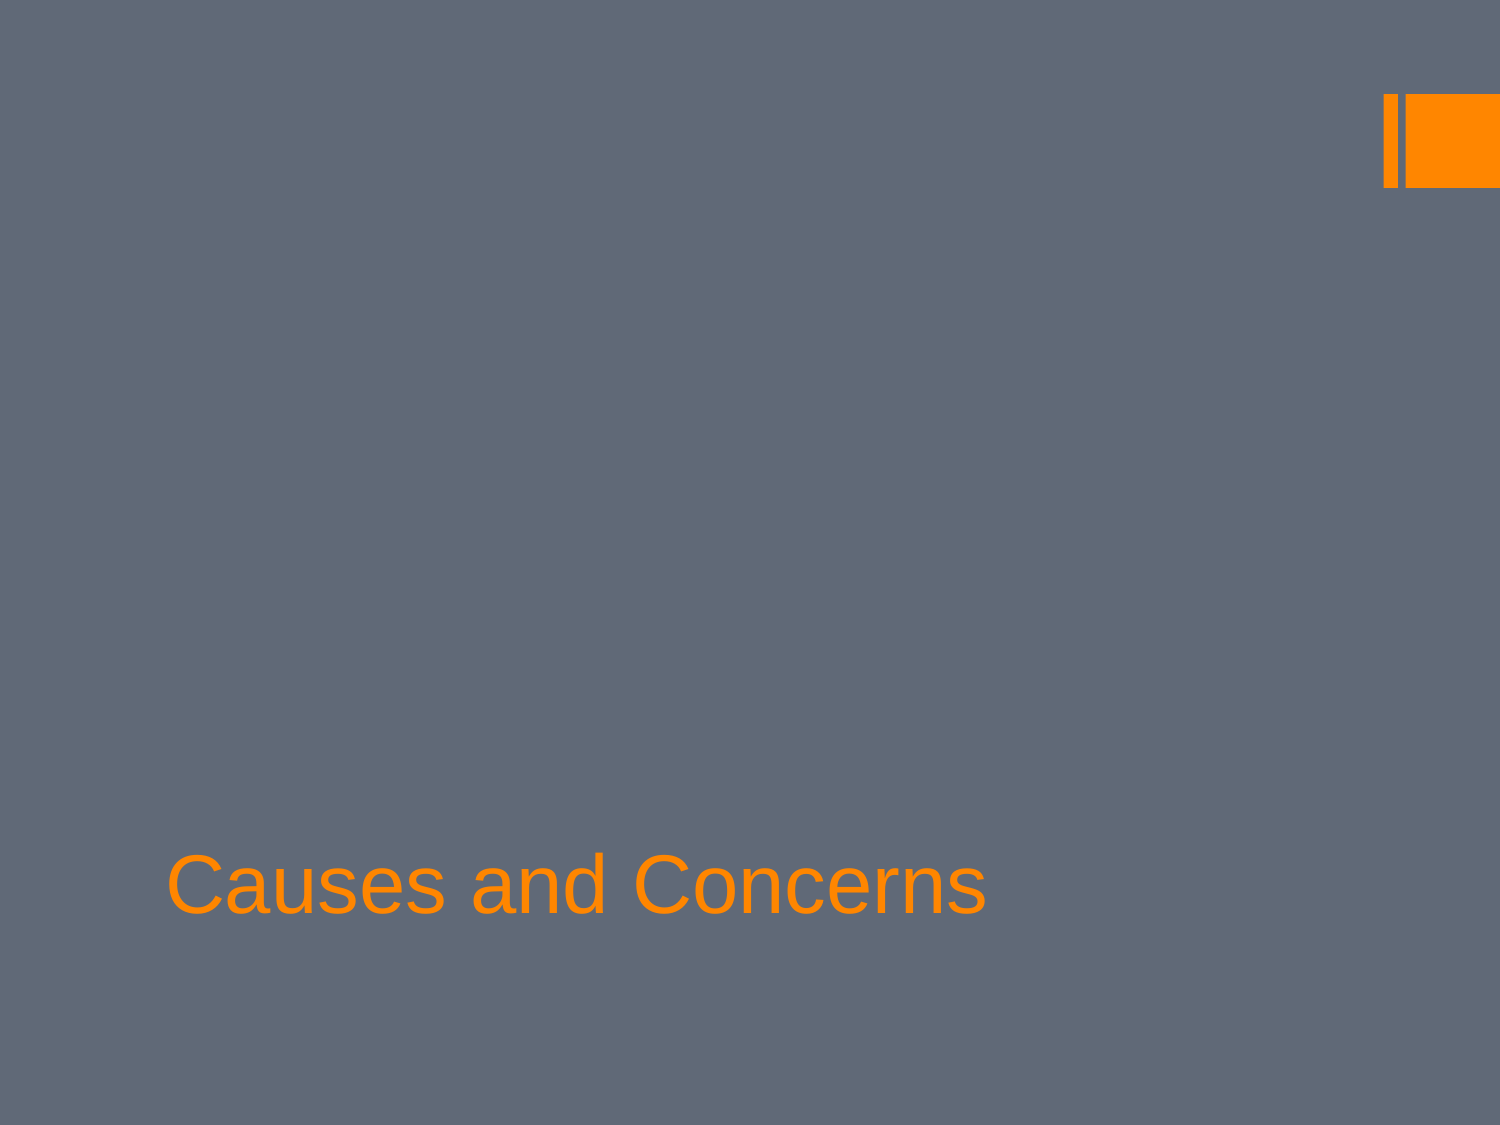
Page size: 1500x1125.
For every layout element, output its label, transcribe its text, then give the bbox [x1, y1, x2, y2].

title Causes and Concerns [150, 823, 1350, 1036]
